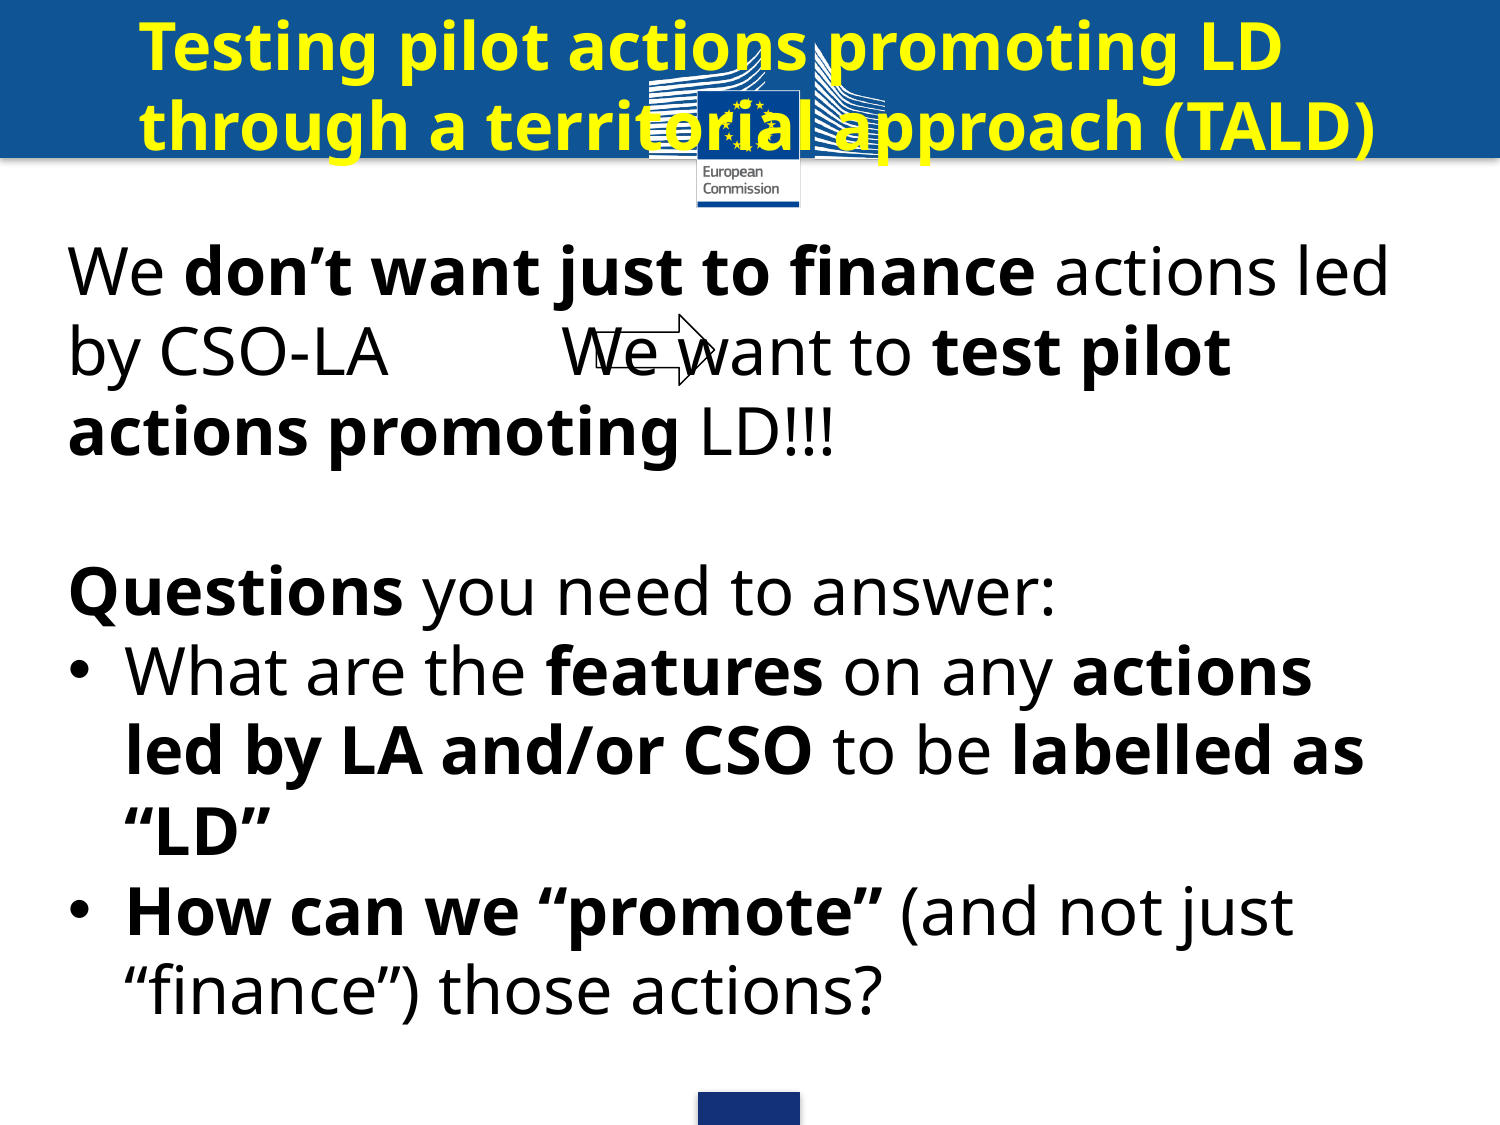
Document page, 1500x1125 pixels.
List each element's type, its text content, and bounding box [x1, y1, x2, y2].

picture [649, 171, 885, 208]
text_box [596, 314, 715, 386]
text_box We don’t want just to finance actions led by CSO-LA We want to test pilot actions promoting LD!!! Questions you need to answer: What are the features on any actions led by LA and/or CSO to be labelled as “LD” How can we “promote” (and not just “finance”) those actions? [53, 221, 1447, 1036]
text_box Testing pilot actions promoting LD through a territorial approach (TALD) [123, 0, 1392, 171]
